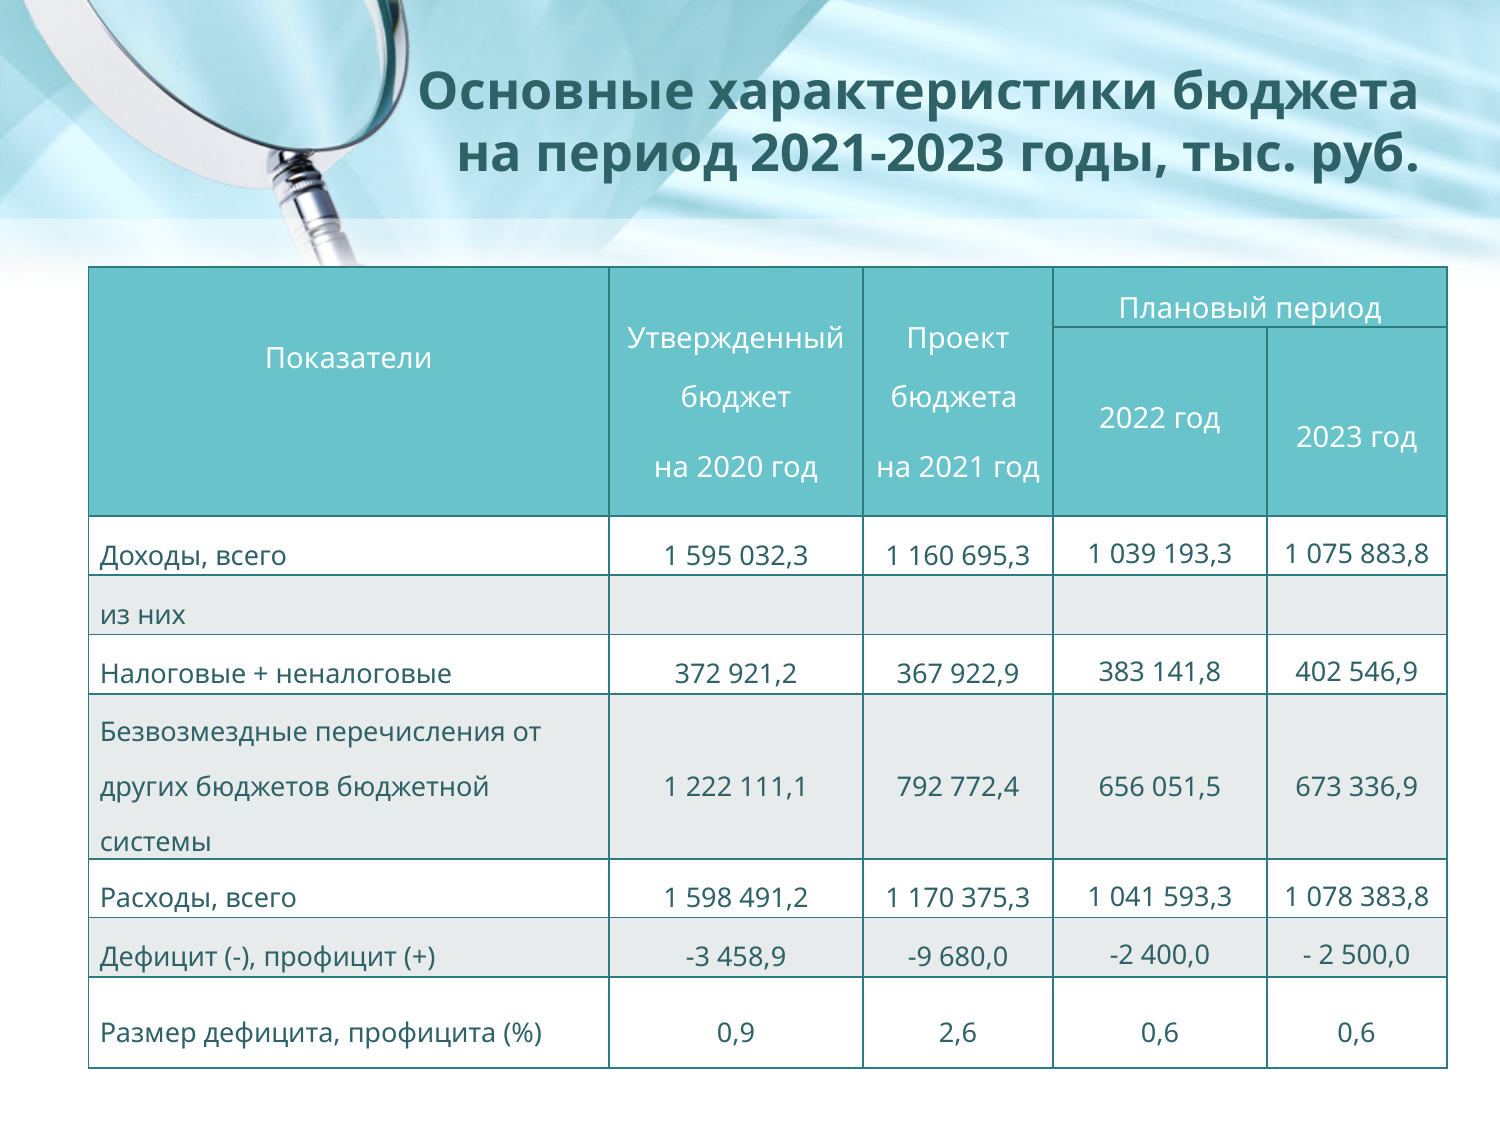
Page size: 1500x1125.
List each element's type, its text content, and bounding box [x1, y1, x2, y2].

table_cell 792 772,4 [864, 695, 1052, 858]
table_cell 2022 год [1054, 328, 1266, 515]
table_cell -2 400,0 [1054, 918, 1266, 976]
table_cell 367 922,9 [864, 635, 1052, 693]
table_cell Безвозмездные перечисления от других бюджетов бюджетной системы [89, 695, 608, 858]
table_cell Налоговые + неналоговые [89, 635, 608, 693]
table_cell Размер дефицита, профицита (%) [89, 978, 608, 1067]
table_cell 1 595 032,3 [610, 517, 862, 574]
table_cell 383 141,8 [1054, 635, 1266, 693]
table_header Показатели [89, 268, 608, 515]
table_cell -9 680,0 [864, 918, 1052, 976]
table_cell 0,6 [1054, 978, 1266, 1067]
picture [0, 0, 1500, 1125]
table_cell 1 075 883,8 [1268, 517, 1446, 574]
table_cell Расходы, всего [89, 860, 608, 917]
table_cell -3 458,9 [610, 918, 862, 976]
table_cell 1 222 111,1 [610, 695, 862, 858]
table_cell [610, 576, 862, 634]
table_cell 1 078 383,8 [1268, 860, 1446, 917]
table_header Плановый период [1054, 268, 1446, 326]
table_cell Дефицит (-), профицит (+) [89, 918, 608, 976]
table_cell [864, 576, 1052, 634]
table_cell 1 039 193,3 [1054, 517, 1266, 574]
title Основные характеристики бюджета на период 2021-2023 годы, тыс. руб. [348, 19, 1436, 220]
table_cell [1268, 576, 1446, 634]
table_cell 0,9 [610, 978, 862, 1067]
table_header Утвержденный бюджет на 2020 год [610, 268, 862, 515]
table_cell 1 598 491,2 [610, 860, 862, 917]
table_cell - 2 500,0 [1268, 918, 1446, 976]
table_header Проект бюджета на 2021 год [864, 268, 1052, 515]
table_cell 402 546,9 [1268, 635, 1446, 693]
table_cell 1 160 695,3 [864, 517, 1052, 574]
table_cell 656 051,5 [1054, 695, 1266, 858]
table_cell 0,6 [1268, 978, 1446, 1067]
table_cell 673 336,9 [1268, 695, 1446, 858]
table_cell из них [89, 576, 608, 634]
table_cell 2,6 [864, 978, 1052, 1067]
table_cell 1 170 375,3 [864, 860, 1052, 917]
table_cell 372 921,2 [610, 635, 862, 693]
table_cell Доходы, всего [89, 517, 608, 574]
table_cell [1054, 576, 1266, 634]
table_cell 2023 год [1268, 328, 1446, 515]
table_cell 1 041 593,3 [1054, 860, 1266, 917]
